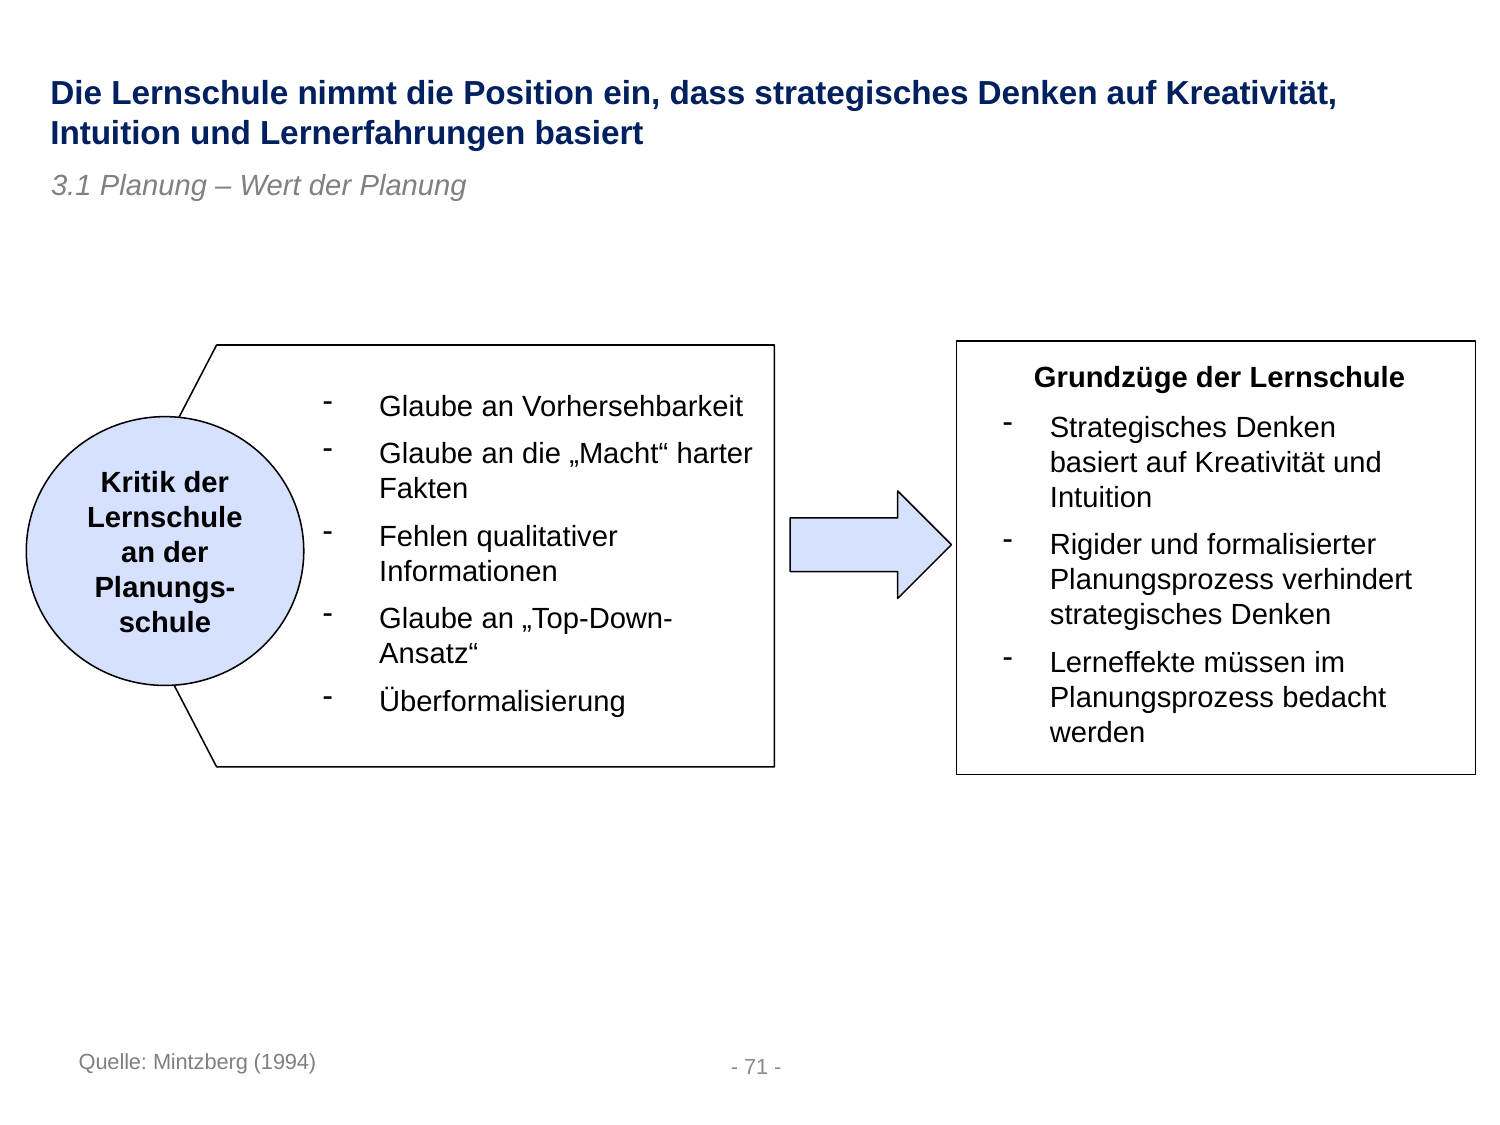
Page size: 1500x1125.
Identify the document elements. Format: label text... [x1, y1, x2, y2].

text_box Strategisches Denken basiert auf Kreativität und Intuition Rigider und formalisierter Planungsprozess verhindert strategisches Denken Lerneffekte müssen im Planungsprozess bedacht werden [988, 366, 1440, 838]
slide_number - 71 - [599, 1045, 913, 1093]
text_box [790, 490, 952, 599]
text_box [174, 345, 775, 767]
text_box 3.1 Planung – Wert der Planung [36, 159, 483, 209]
text_box Quelle: Mintzberg (1994) [63, 1039, 332, 1081]
text_box Die Lernschule nimmt die Position ein, dass strategisches Denken auf Kreativität, Intuition und Lernerfahrungen basiert [35, 63, 1433, 159]
text_box [956, 341, 1476, 775]
text_box Glaube an Vorhersehbarkeit Glaube an die „Macht“ harter Fakten Fehlen qualitativer Informationen Glaube an „Top-Down-Ansatz“ Überformalisierung [308, 379, 777, 772]
text_box Kritik der Lernschule an der Planungs-schule [26, 416, 304, 686]
text_box Grundzüge der Lernschule [1019, 350, 1421, 401]
